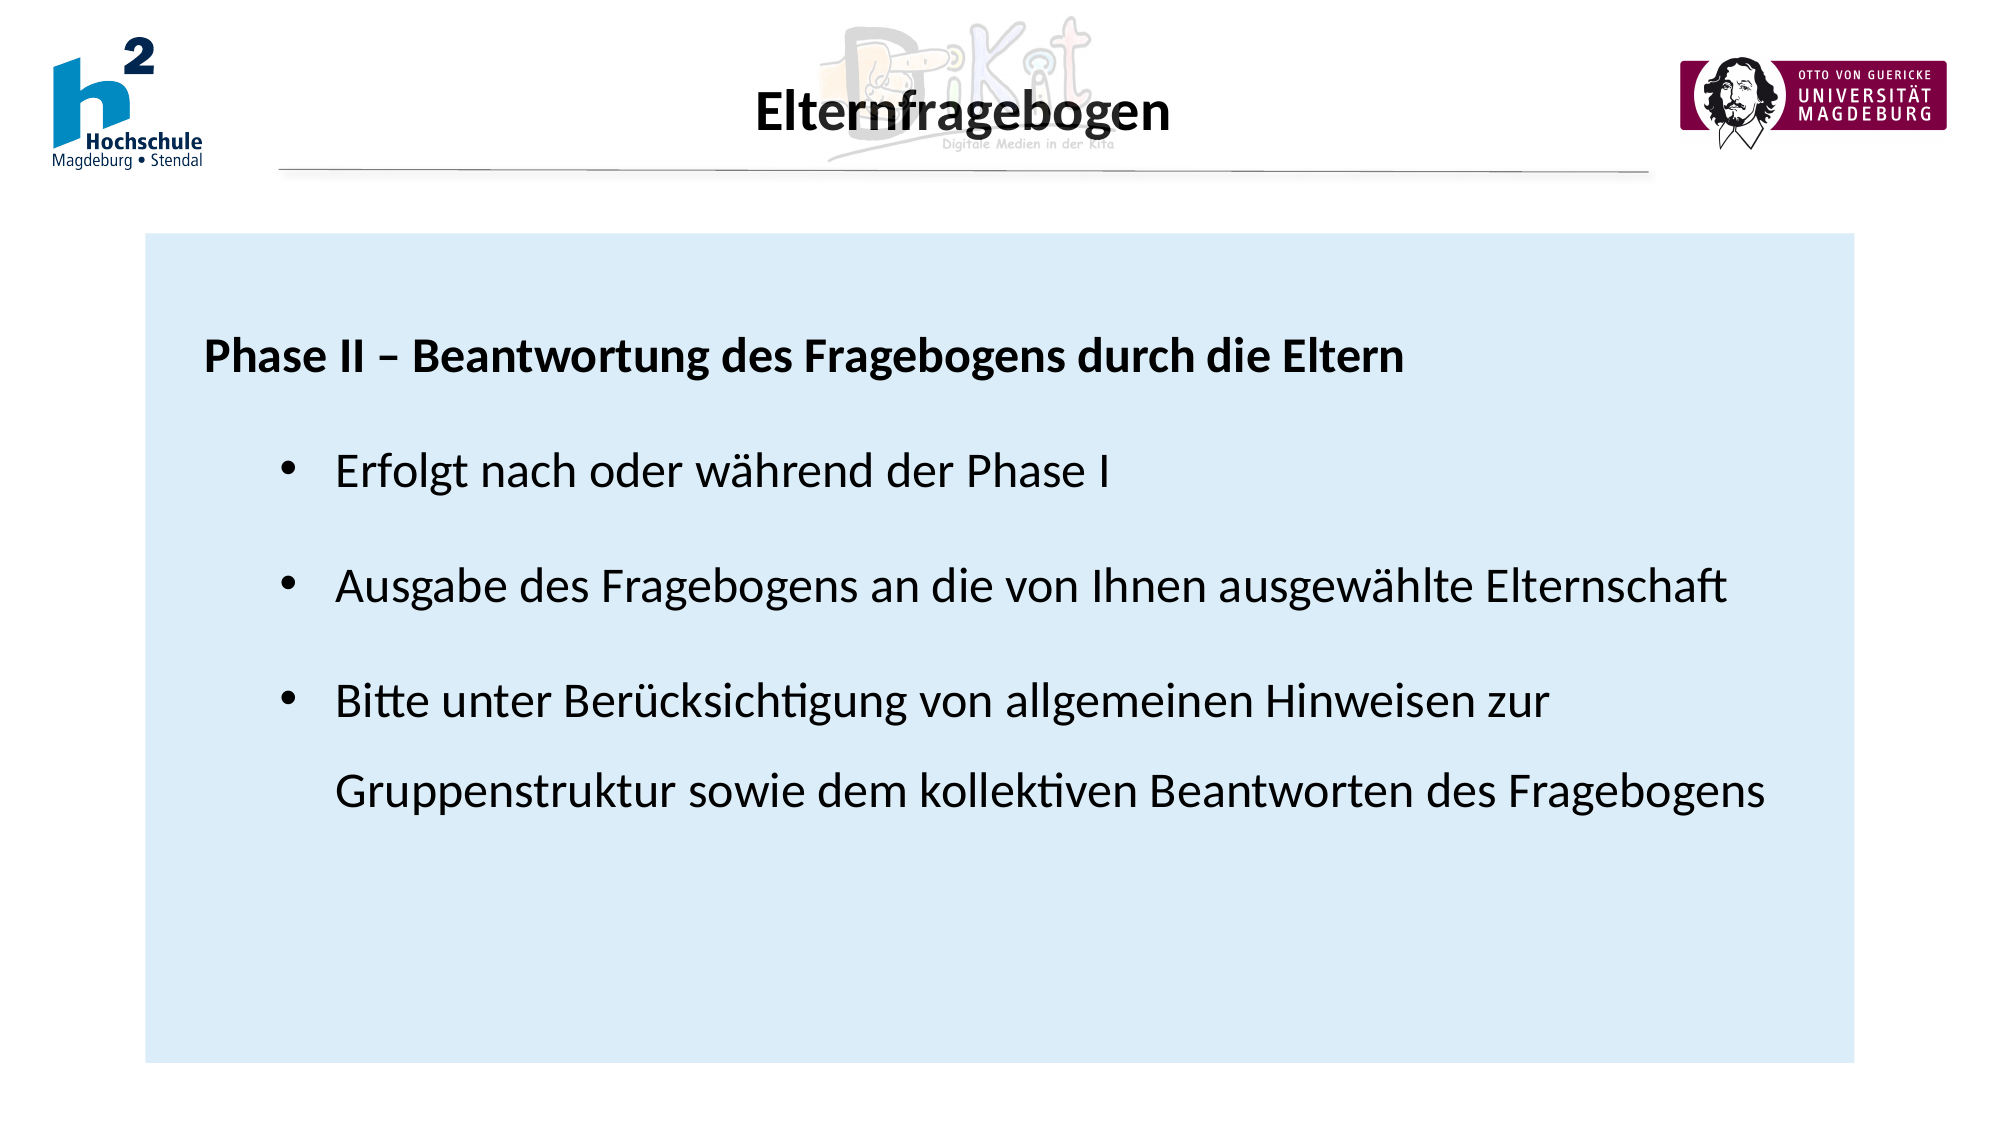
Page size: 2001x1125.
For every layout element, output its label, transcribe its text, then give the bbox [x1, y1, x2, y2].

text_box [142, 233, 1868, 1063]
text_box Elternfragebogen [278, 65, 811, 150]
picture [53, 37, 202, 170]
picture [1680, 57, 1947, 150]
text_box Elternfragebogen [1122, 65, 1649, 150]
picture [816, 14, 1119, 170]
